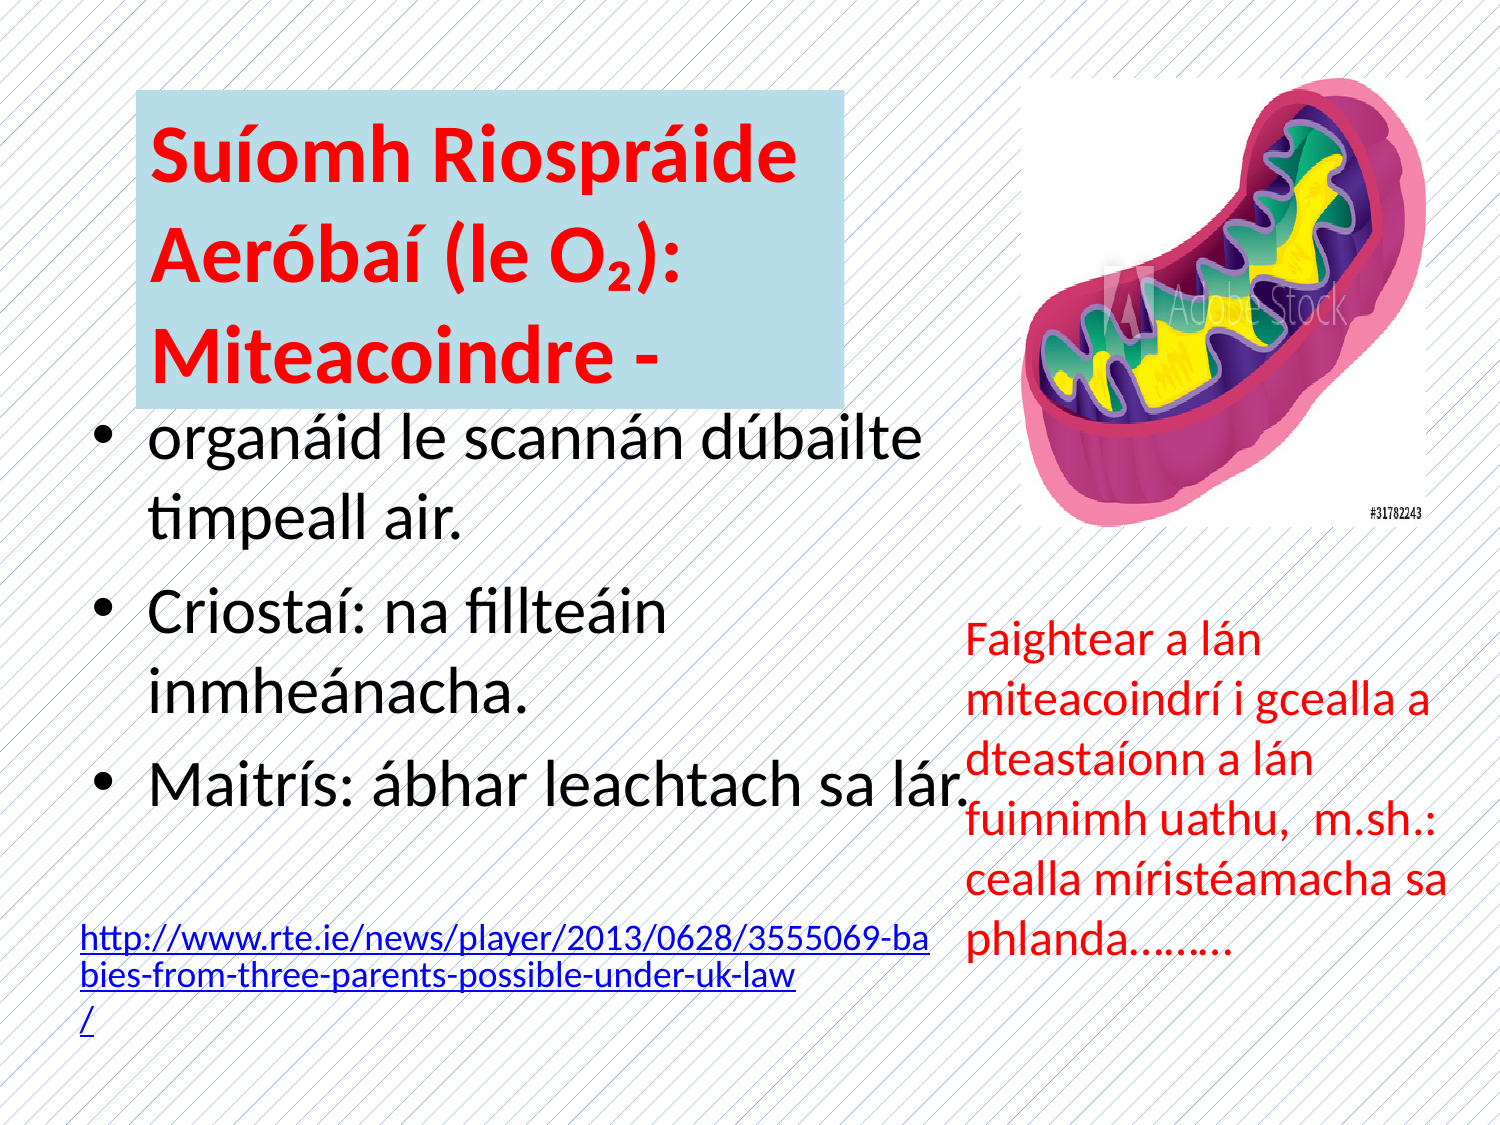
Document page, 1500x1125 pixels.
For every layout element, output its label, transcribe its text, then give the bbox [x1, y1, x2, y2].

text_box Faightear a lán miteacoindrí i gcealla a dteastaíonn a lán fuinnimh uathu, m.sh.: cealla míristéamacha sa phlanda……… [950, 597, 1500, 1018]
list organáid le scannán dúbailte timpeall air. Criostaí: na fillteáin inmheánacha. Maitrís: ábhar leachtach sa lár. [76, 385, 999, 905]
picture [1021, 78, 1426, 528]
title Suíomh Riospráide Aeróbaí (le O₂): Miteacoindre - [135, 90, 845, 385]
list organáid le scannán dúbailte timpeall air. Criostaí: na fillteáin inmheánacha. Maitrís: ábhar leachtach sa lár. [76, 1010, 999, 1125]
text_box http://www.rte.ie/news/player/2013/0628/3555069-babies-from-three-parents-possible-under-uk-law/ [64, 905, 951, 1010]
